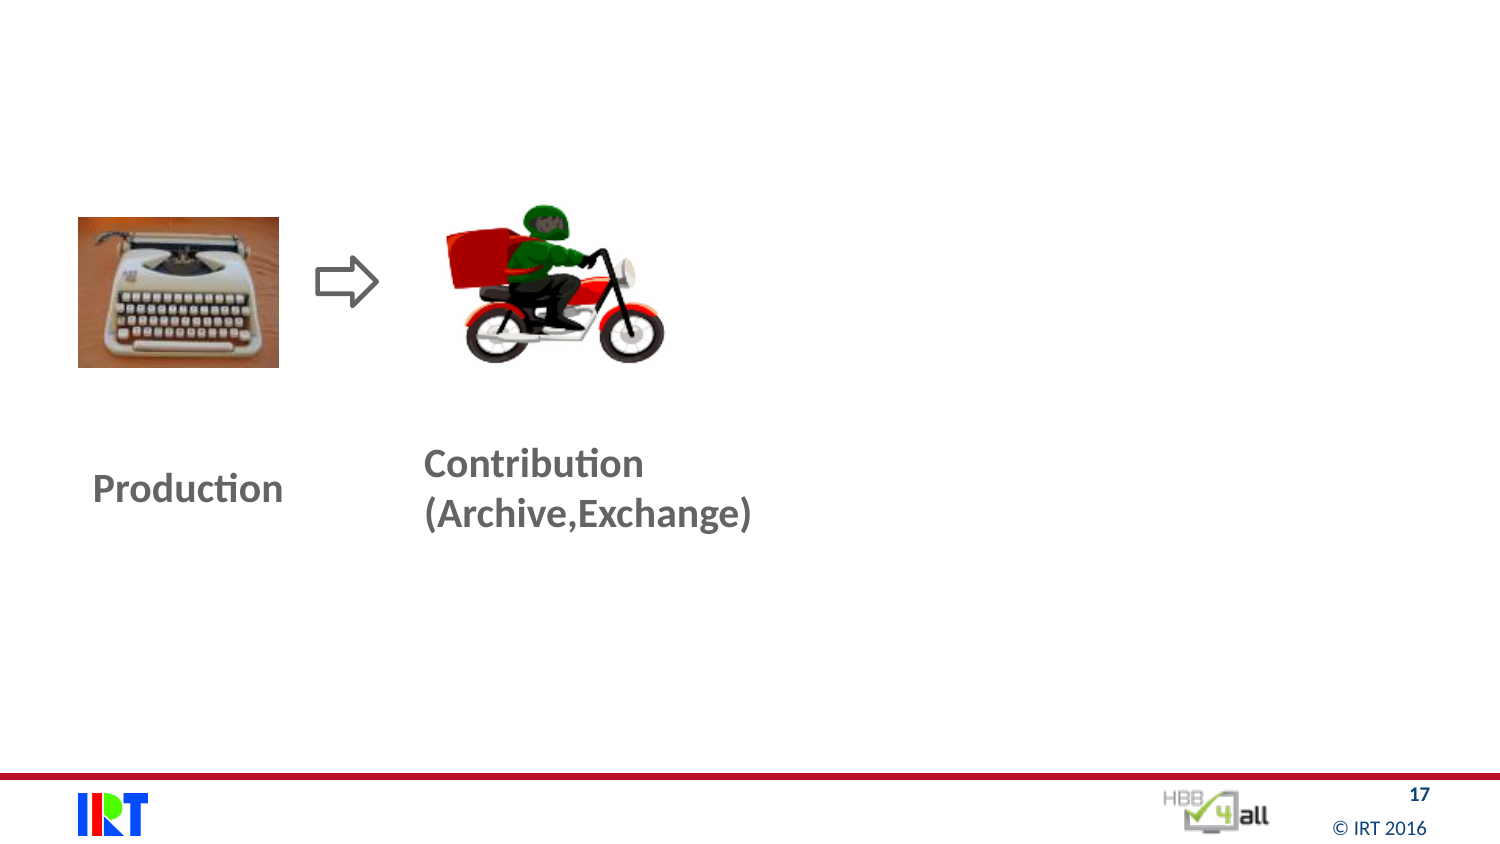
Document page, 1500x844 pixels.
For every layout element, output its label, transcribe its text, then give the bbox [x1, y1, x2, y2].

text_box Contribution (Archive,Exchange) [409, 428, 768, 543]
picture [78, 216, 279, 368]
text_box [317, 257, 377, 306]
text_box Production [78, 453, 299, 519]
picture [442, 195, 673, 368]
picture [1163, 787, 1270, 844]
picture [78, 793, 148, 836]
